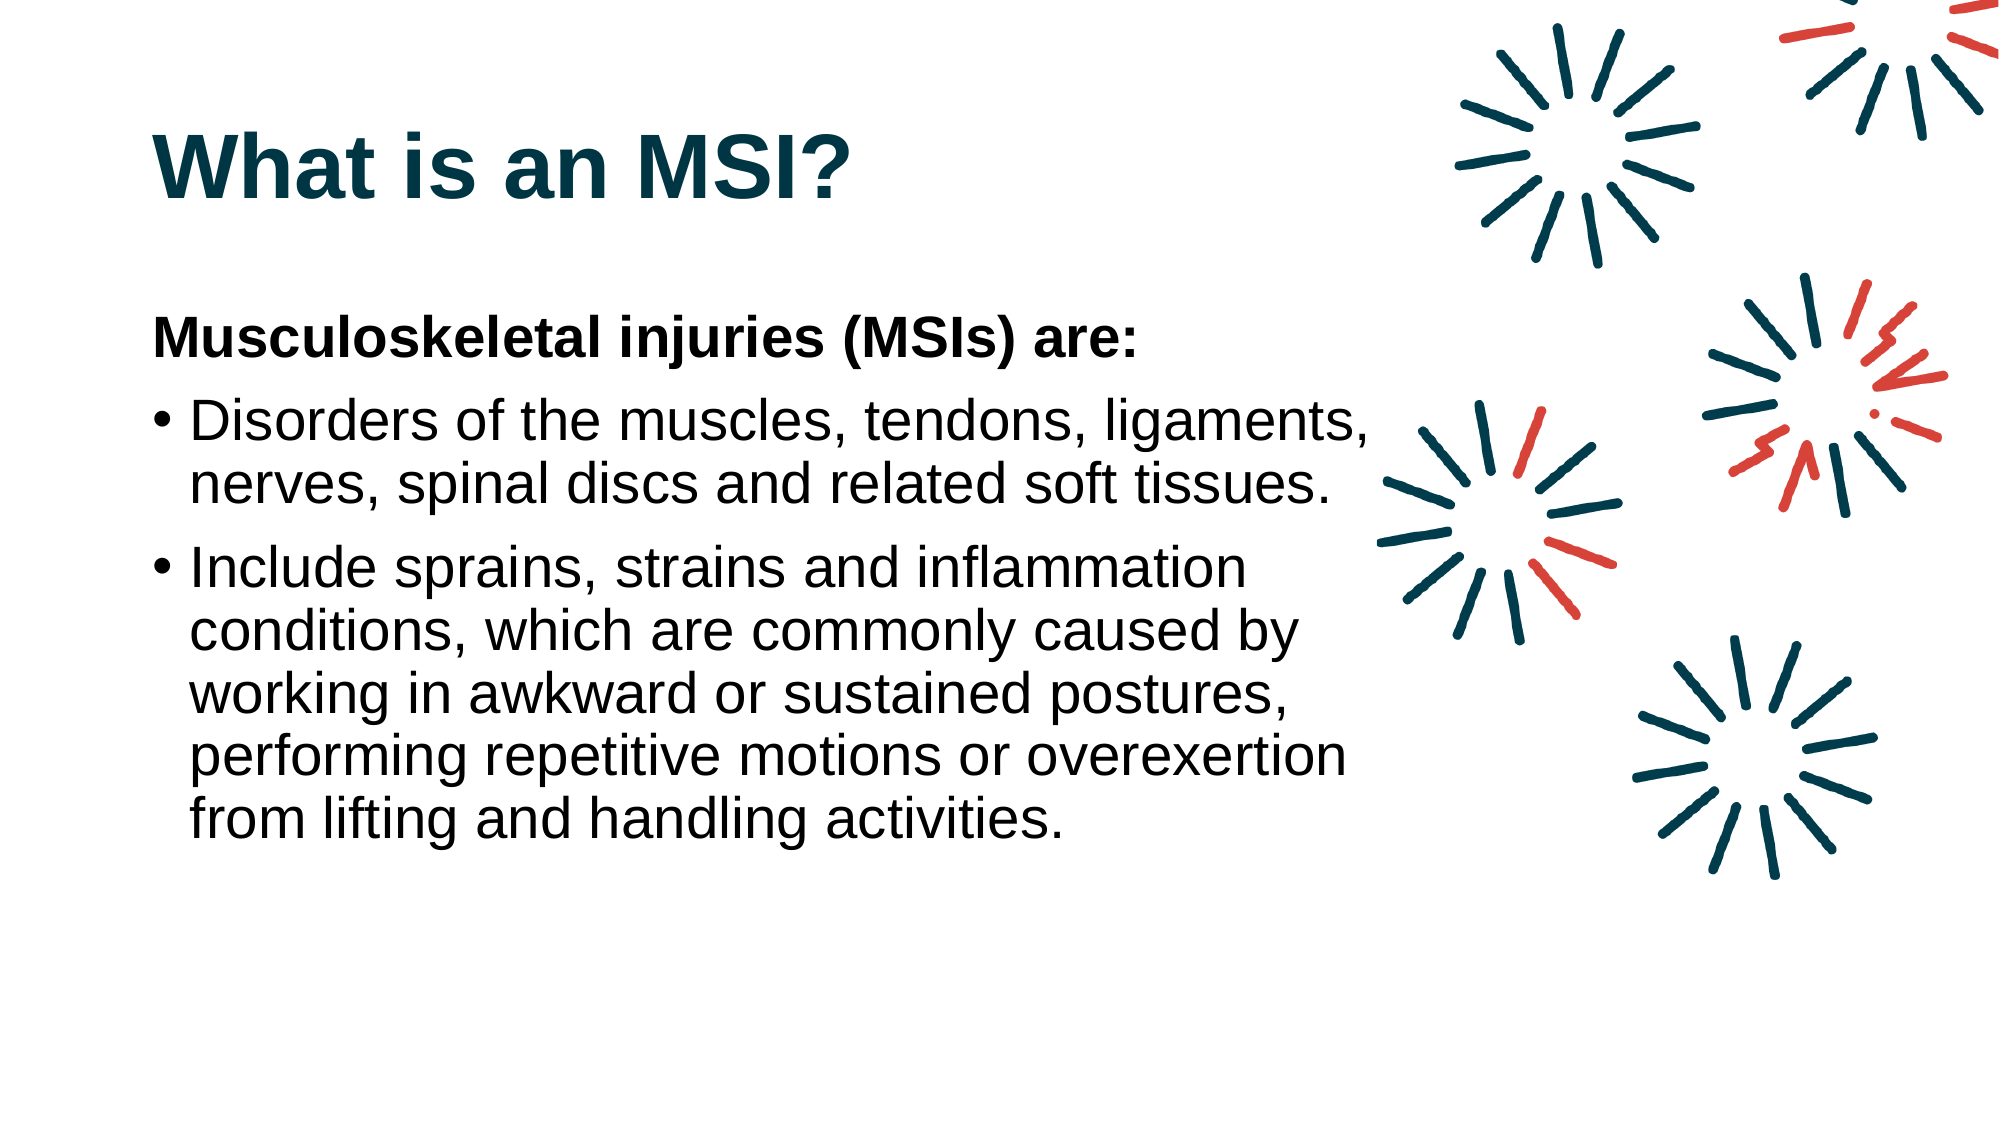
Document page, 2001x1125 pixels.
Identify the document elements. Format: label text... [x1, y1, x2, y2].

list Musculoskeletal injuries (MSIs) are: Disorders of the muscles, tendons, ligaments, nerves, spinal discs and related soft tissues. Include sprains, strains and inflammation conditions, which are commonly caused by working in awkward or sustained postures, performing repetitive motions or overexertion from lifting and handling activities. [137, 299, 1390, 1014]
title What is an MSI? [137, 59, 1376, 278]
picture [1376, 0, 1999, 884]
